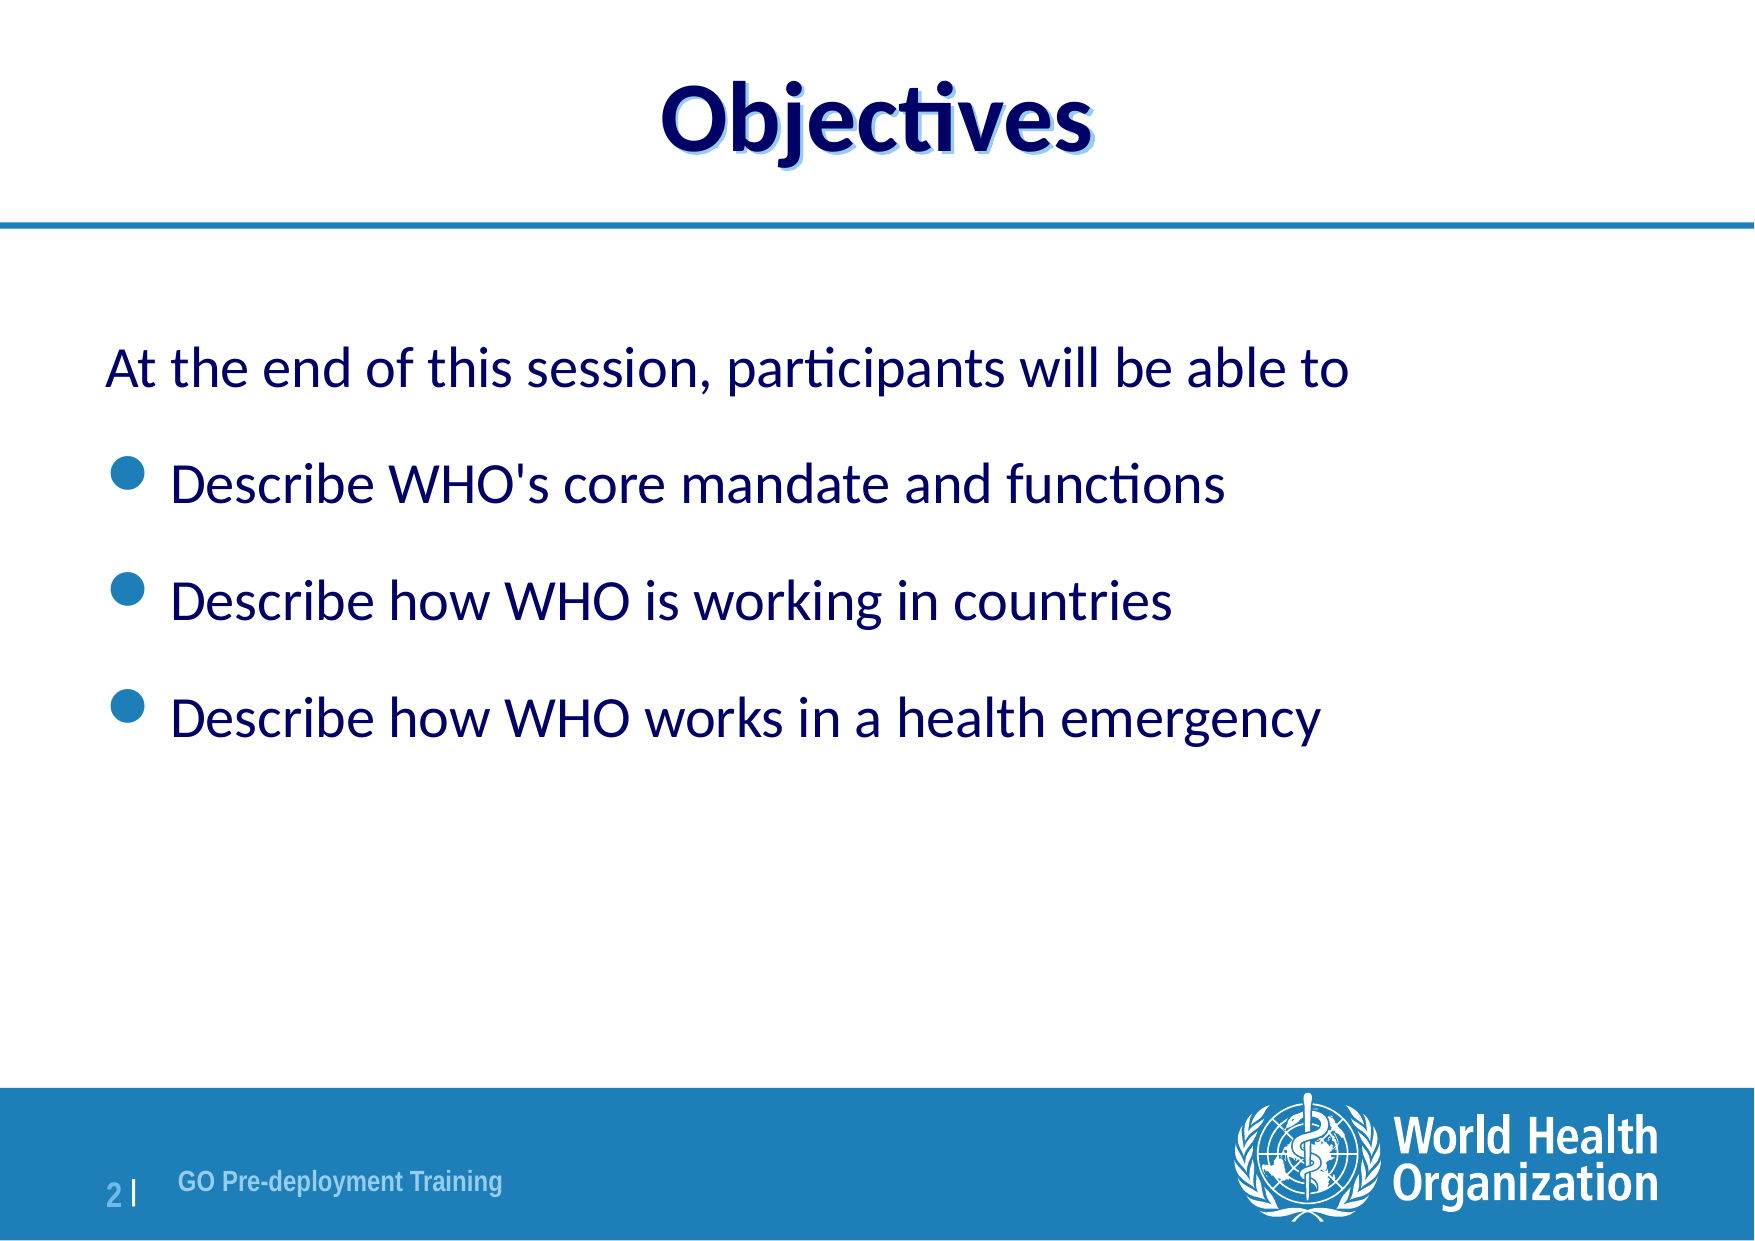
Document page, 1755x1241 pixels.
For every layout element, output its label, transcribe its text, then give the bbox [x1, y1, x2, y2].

list At the end of this session, participants will be able to Describe WHO's core mandate and functions Describe how WHO is working in countries Describe how WHO works in a health emergency [105, 328, 1697, 1076]
title Objectives [0, 0, 1755, 224]
